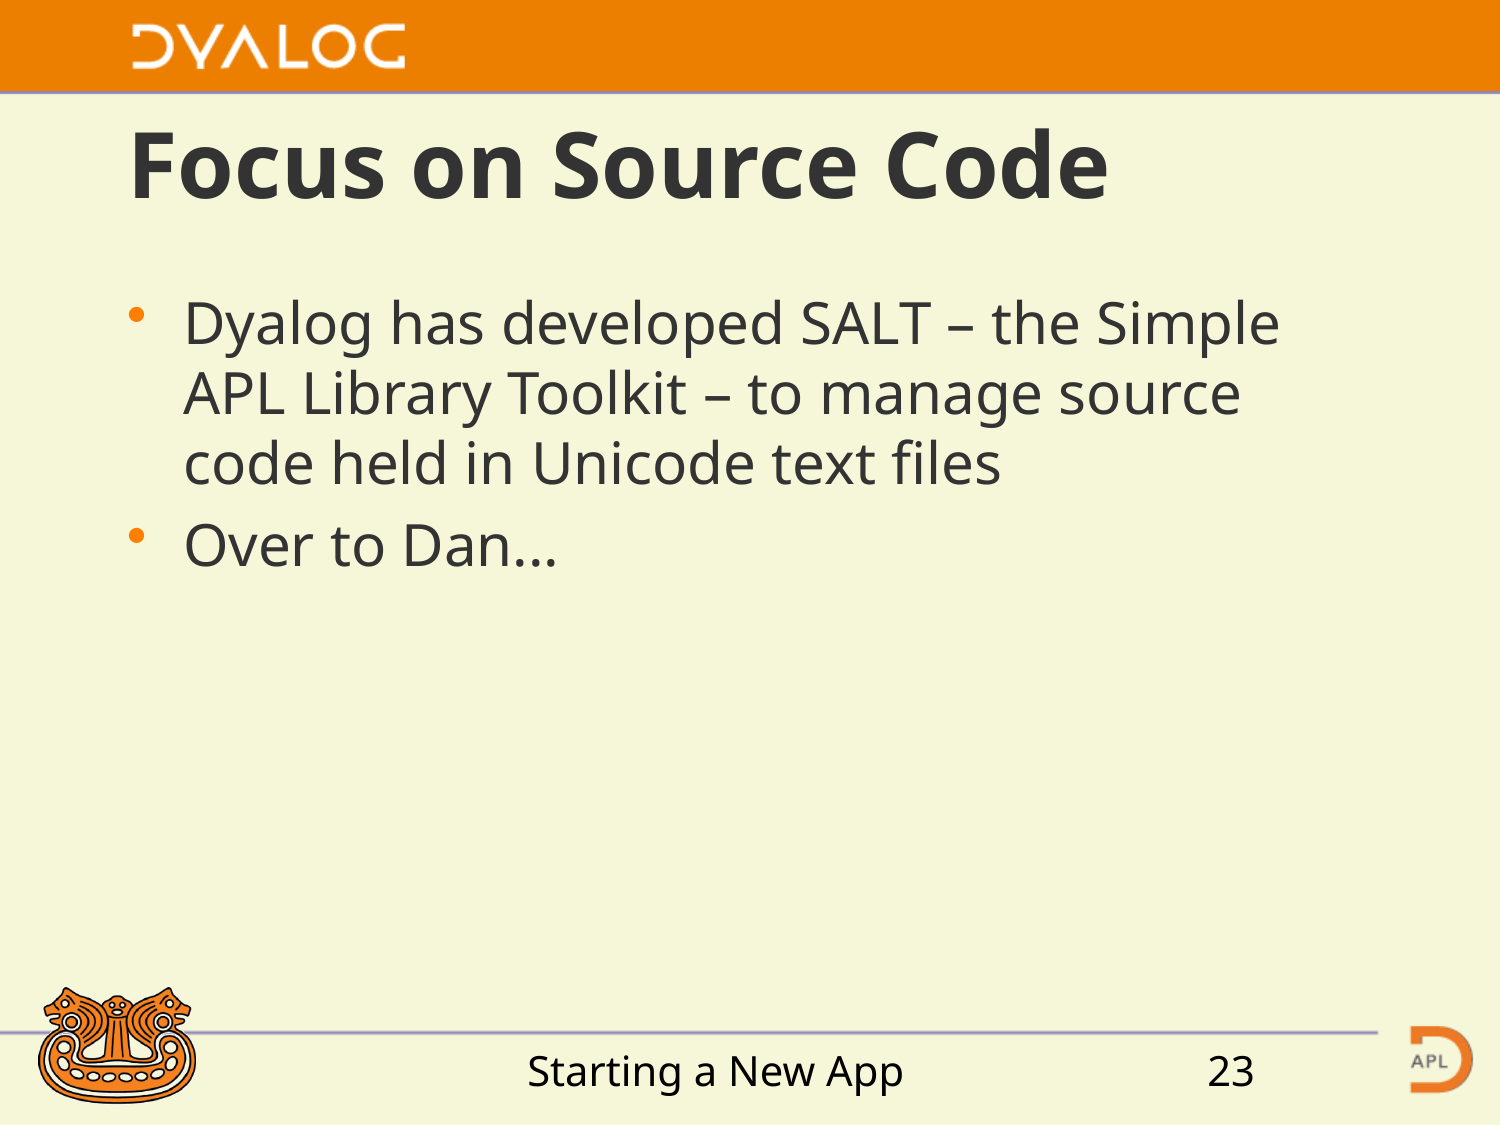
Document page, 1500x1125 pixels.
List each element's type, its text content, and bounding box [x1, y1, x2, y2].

footer Starting a New App [512, 1037, 988, 1113]
picture [0, 0, 1500, 1125]
list Dyalog has developed SALT – the Simple APL Library Toolkit – to manage source code held in Unicode text files Over to Dan... [112, 278, 1388, 954]
title Focus on Source Code [112, 99, 1388, 278]
slide_number 23 [1074, 1037, 1388, 1113]
slide_number [112, 1037, 425, 1113]
